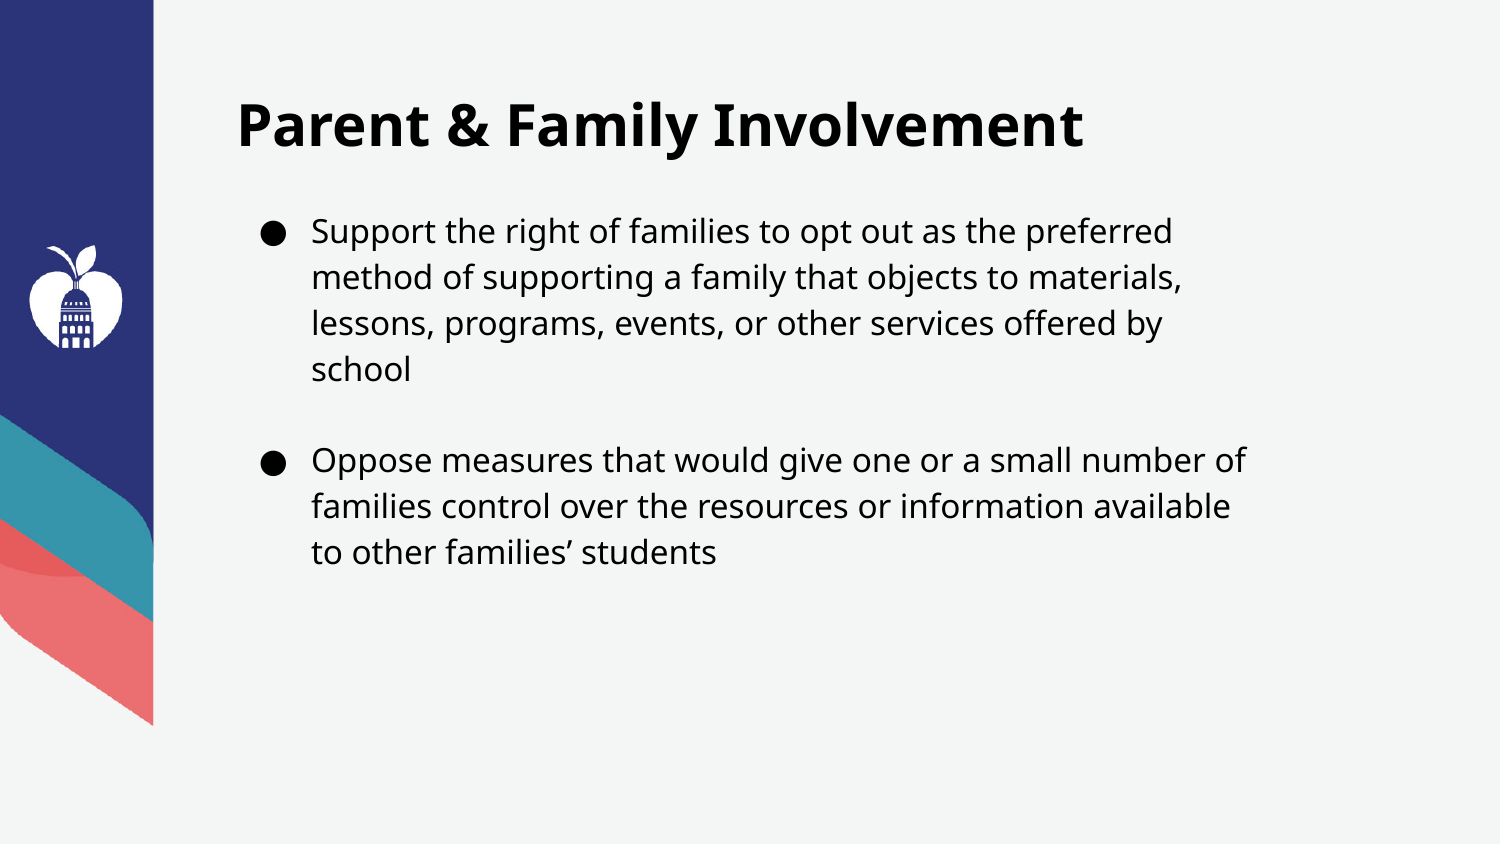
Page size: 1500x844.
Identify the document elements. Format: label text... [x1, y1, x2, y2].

picture [0, 0, 1500, 844]
title Parent & Family Involvement [221, 72, 1449, 167]
list Support the right of families to opt out as the preferred method of supporting a family that objects to materials, lessons, programs, events, or other services offered by school Oppose measures that would give one or a small number of families control over the resources or information available to other families’ students [221, 189, 1286, 750]
